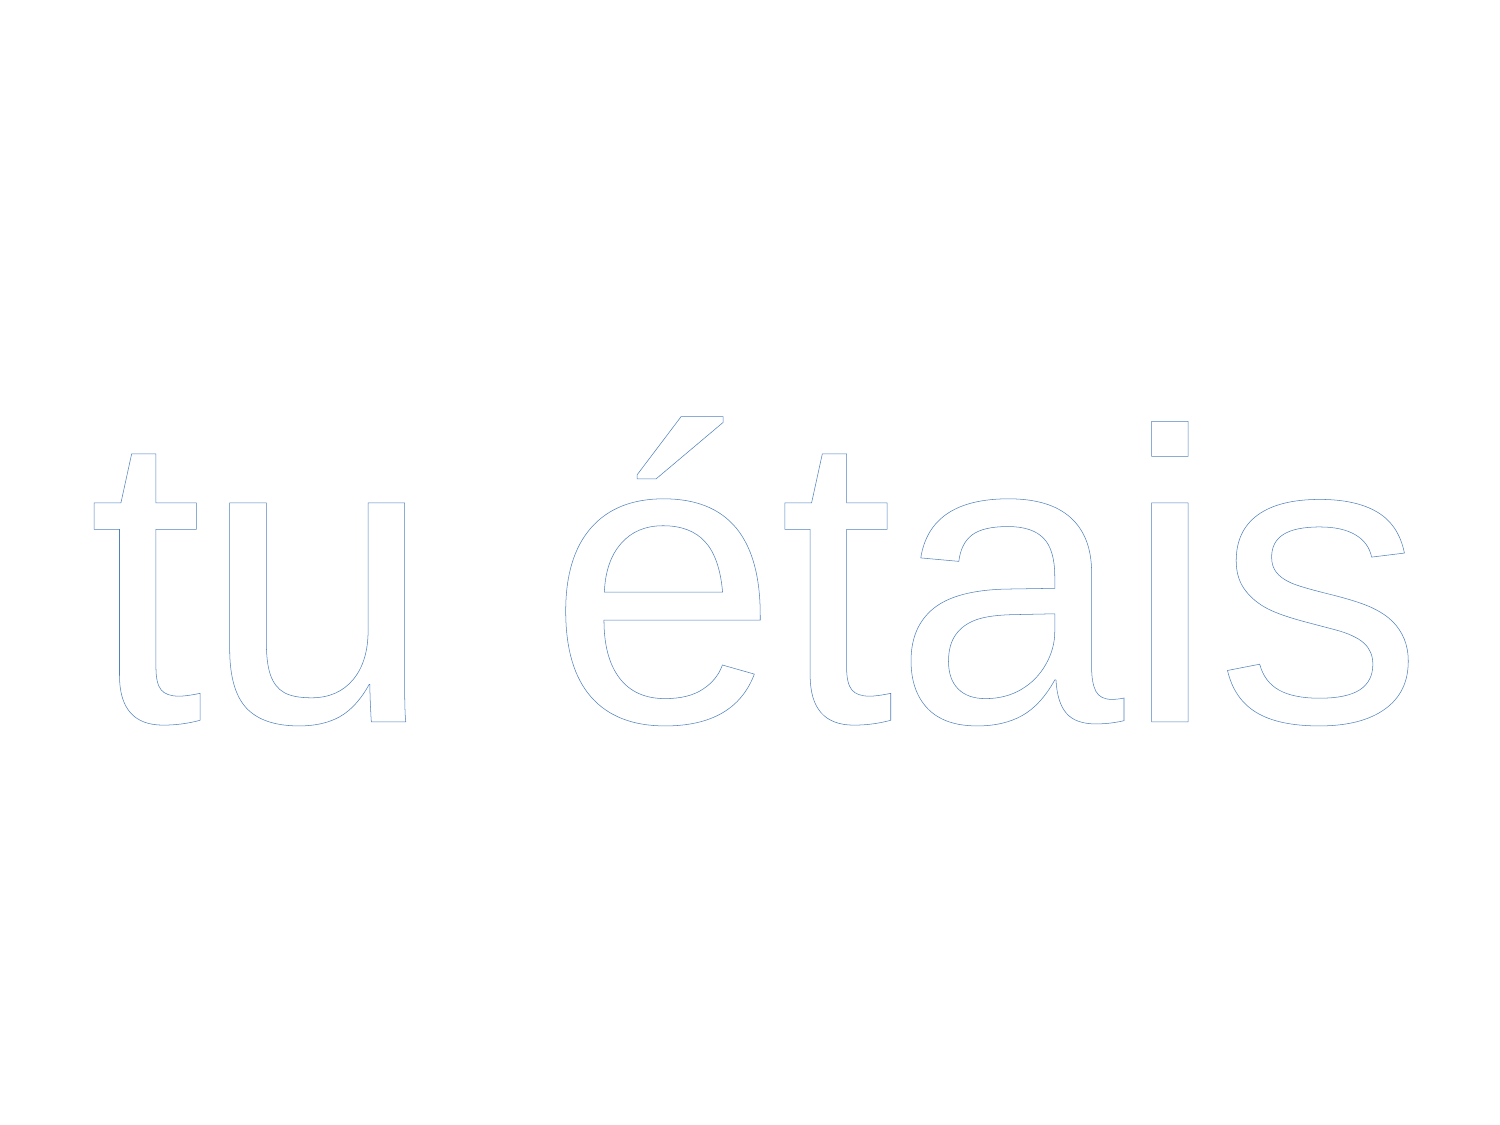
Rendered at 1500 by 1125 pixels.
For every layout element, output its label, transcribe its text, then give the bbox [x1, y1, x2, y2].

text_box tu étais [49, 299, 1463, 813]
